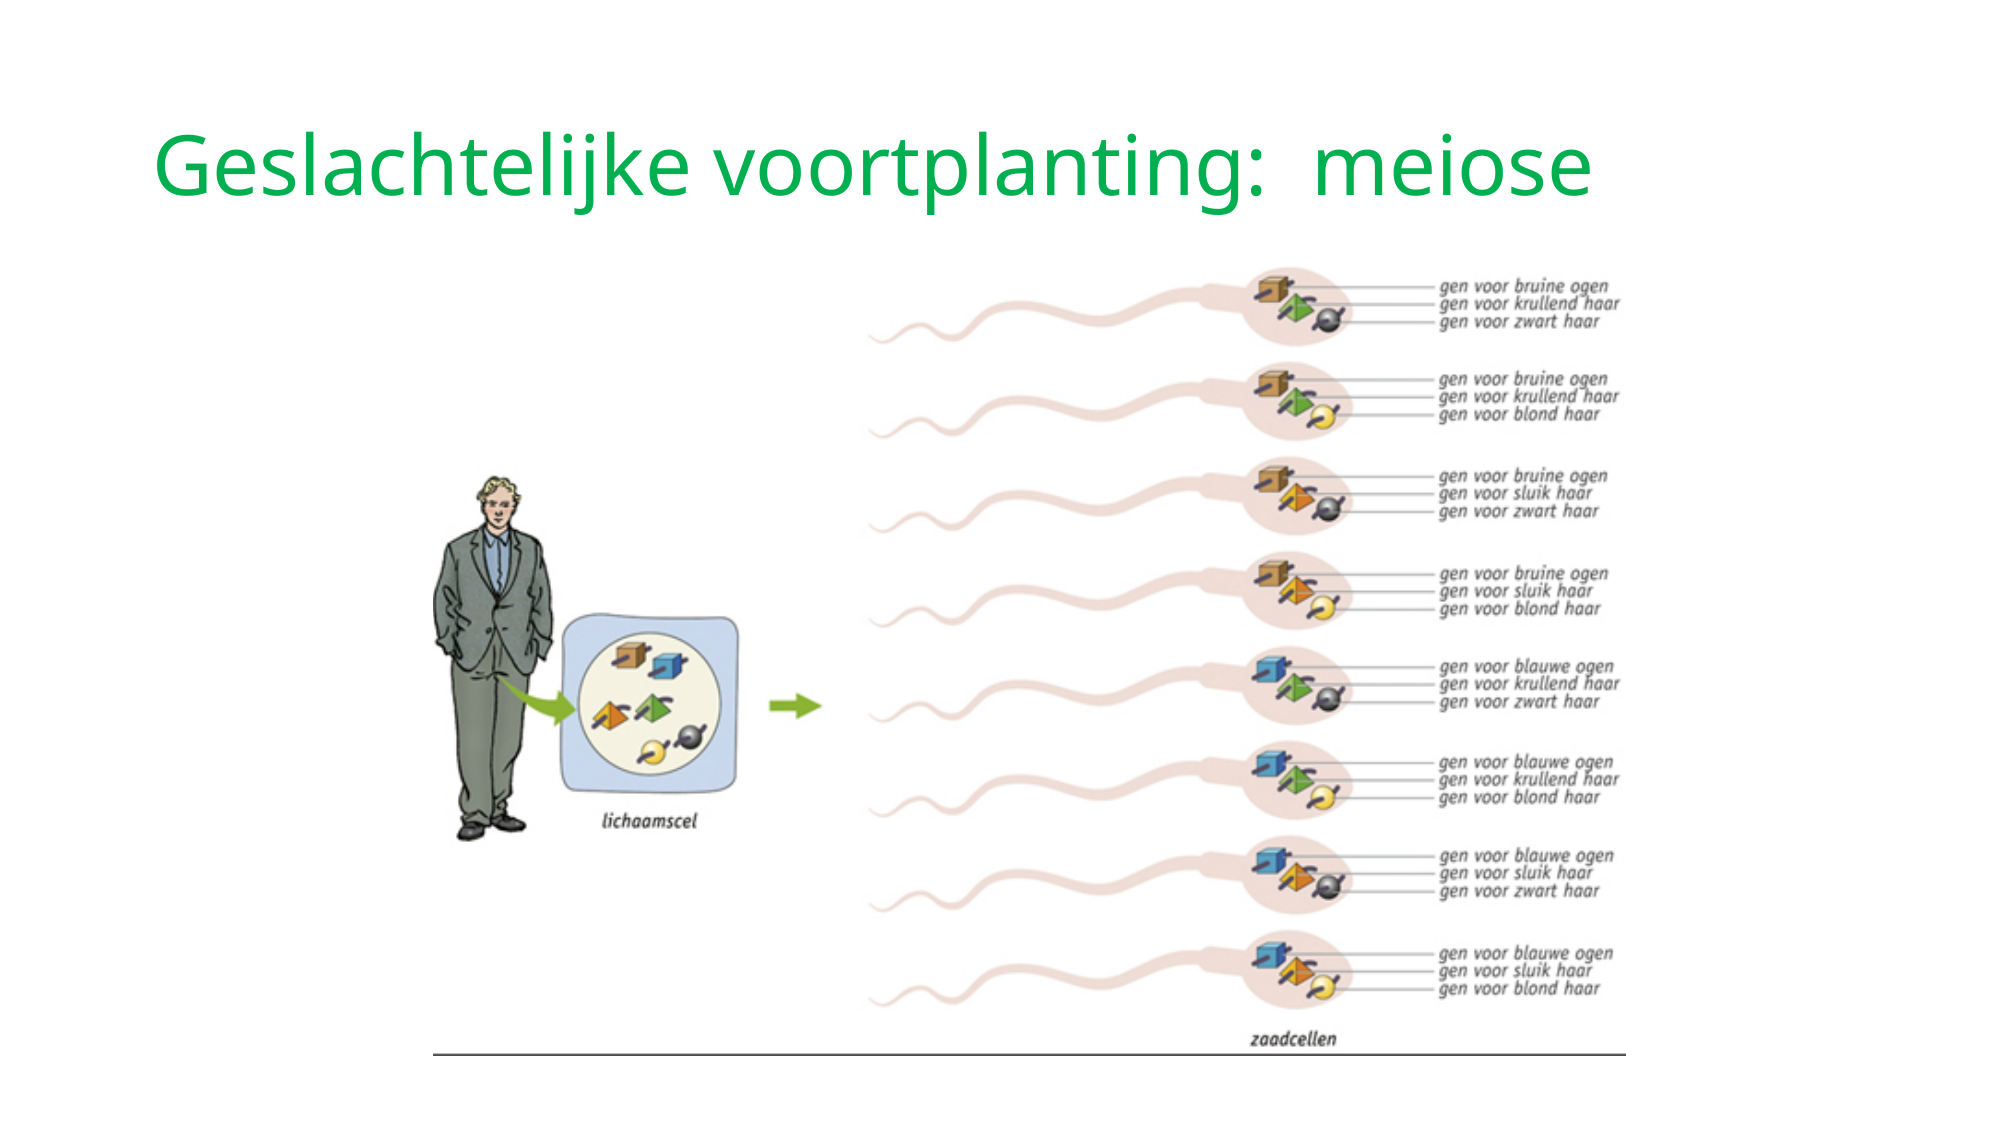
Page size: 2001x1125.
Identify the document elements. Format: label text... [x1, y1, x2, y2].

picture [433, 255, 1626, 1056]
title Geslachtelijke voortplanting: meiose [137, 59, 1863, 278]
